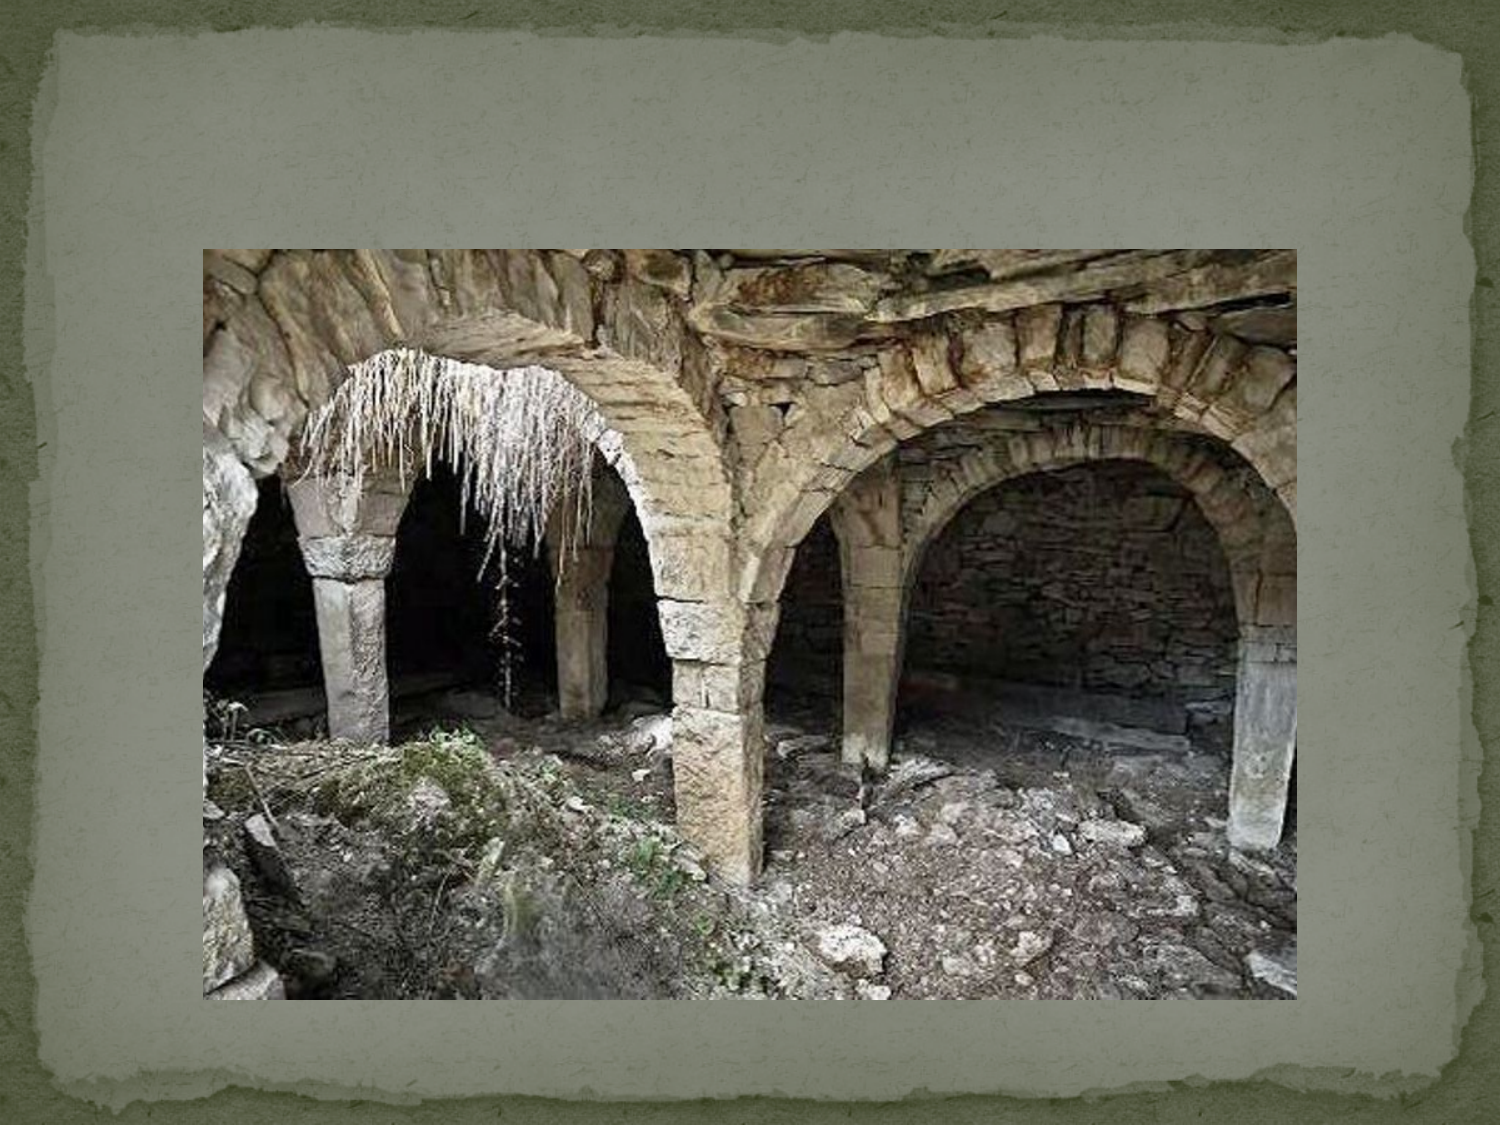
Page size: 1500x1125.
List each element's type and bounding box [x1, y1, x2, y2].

list [206, 252, 1294, 998]
